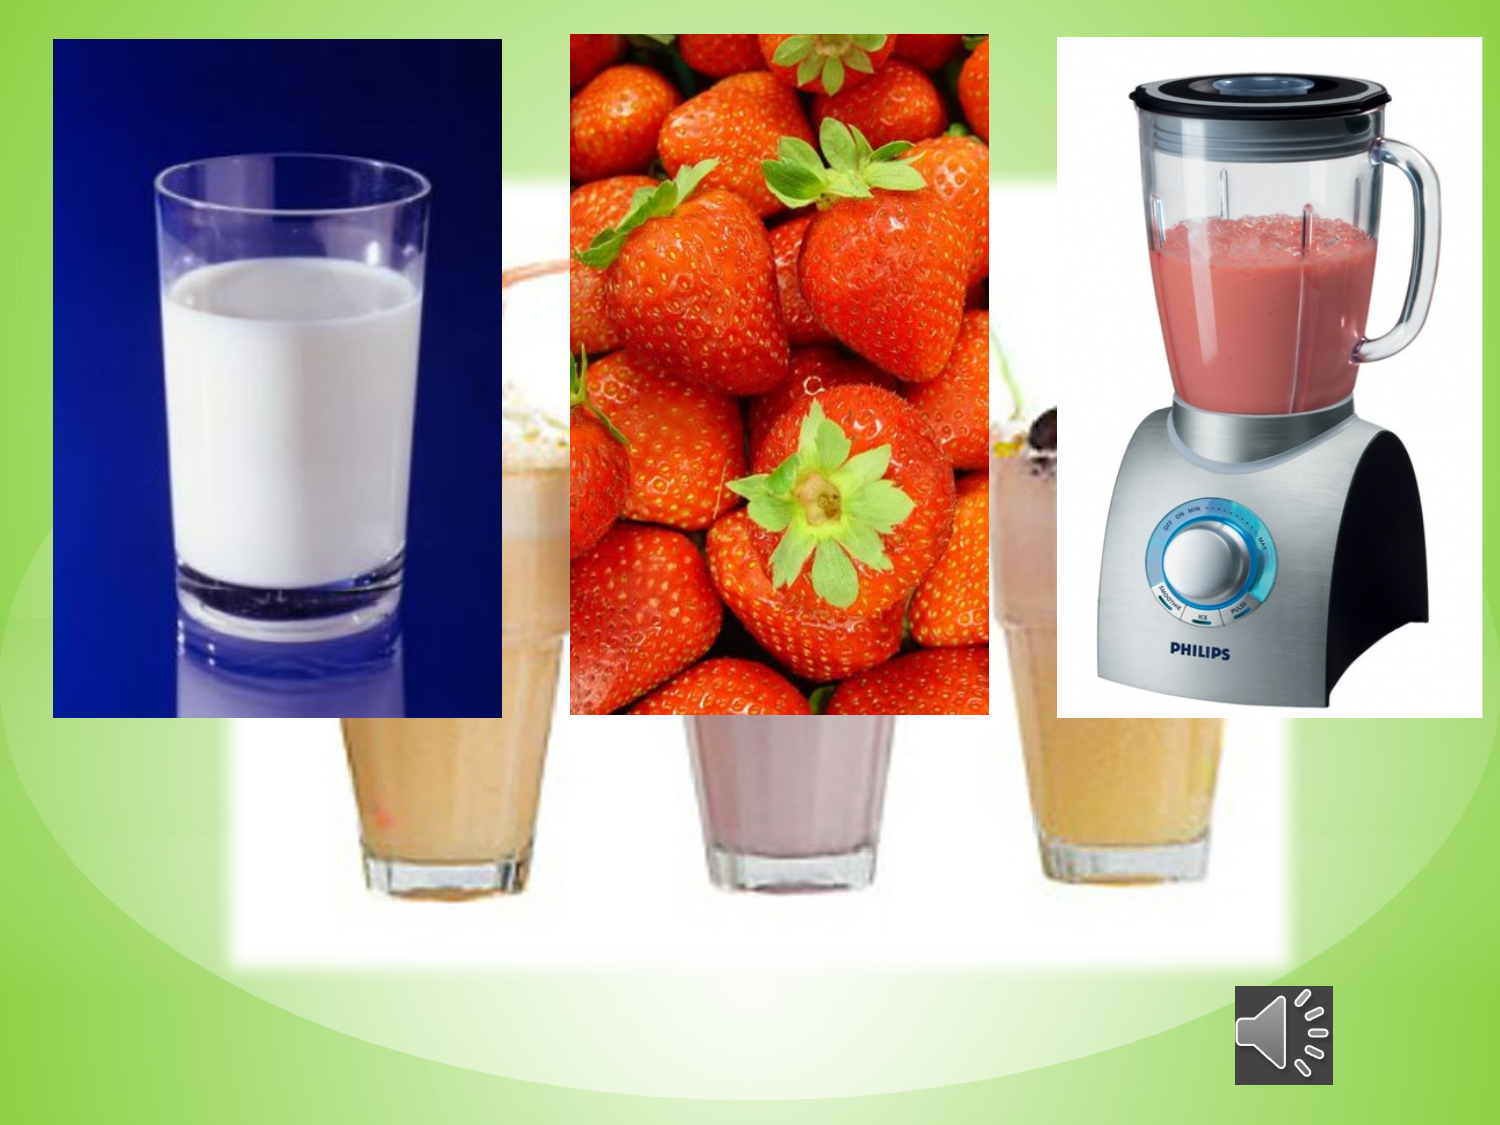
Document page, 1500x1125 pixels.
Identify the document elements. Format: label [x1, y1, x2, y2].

picture [52, 34, 1483, 1086]
